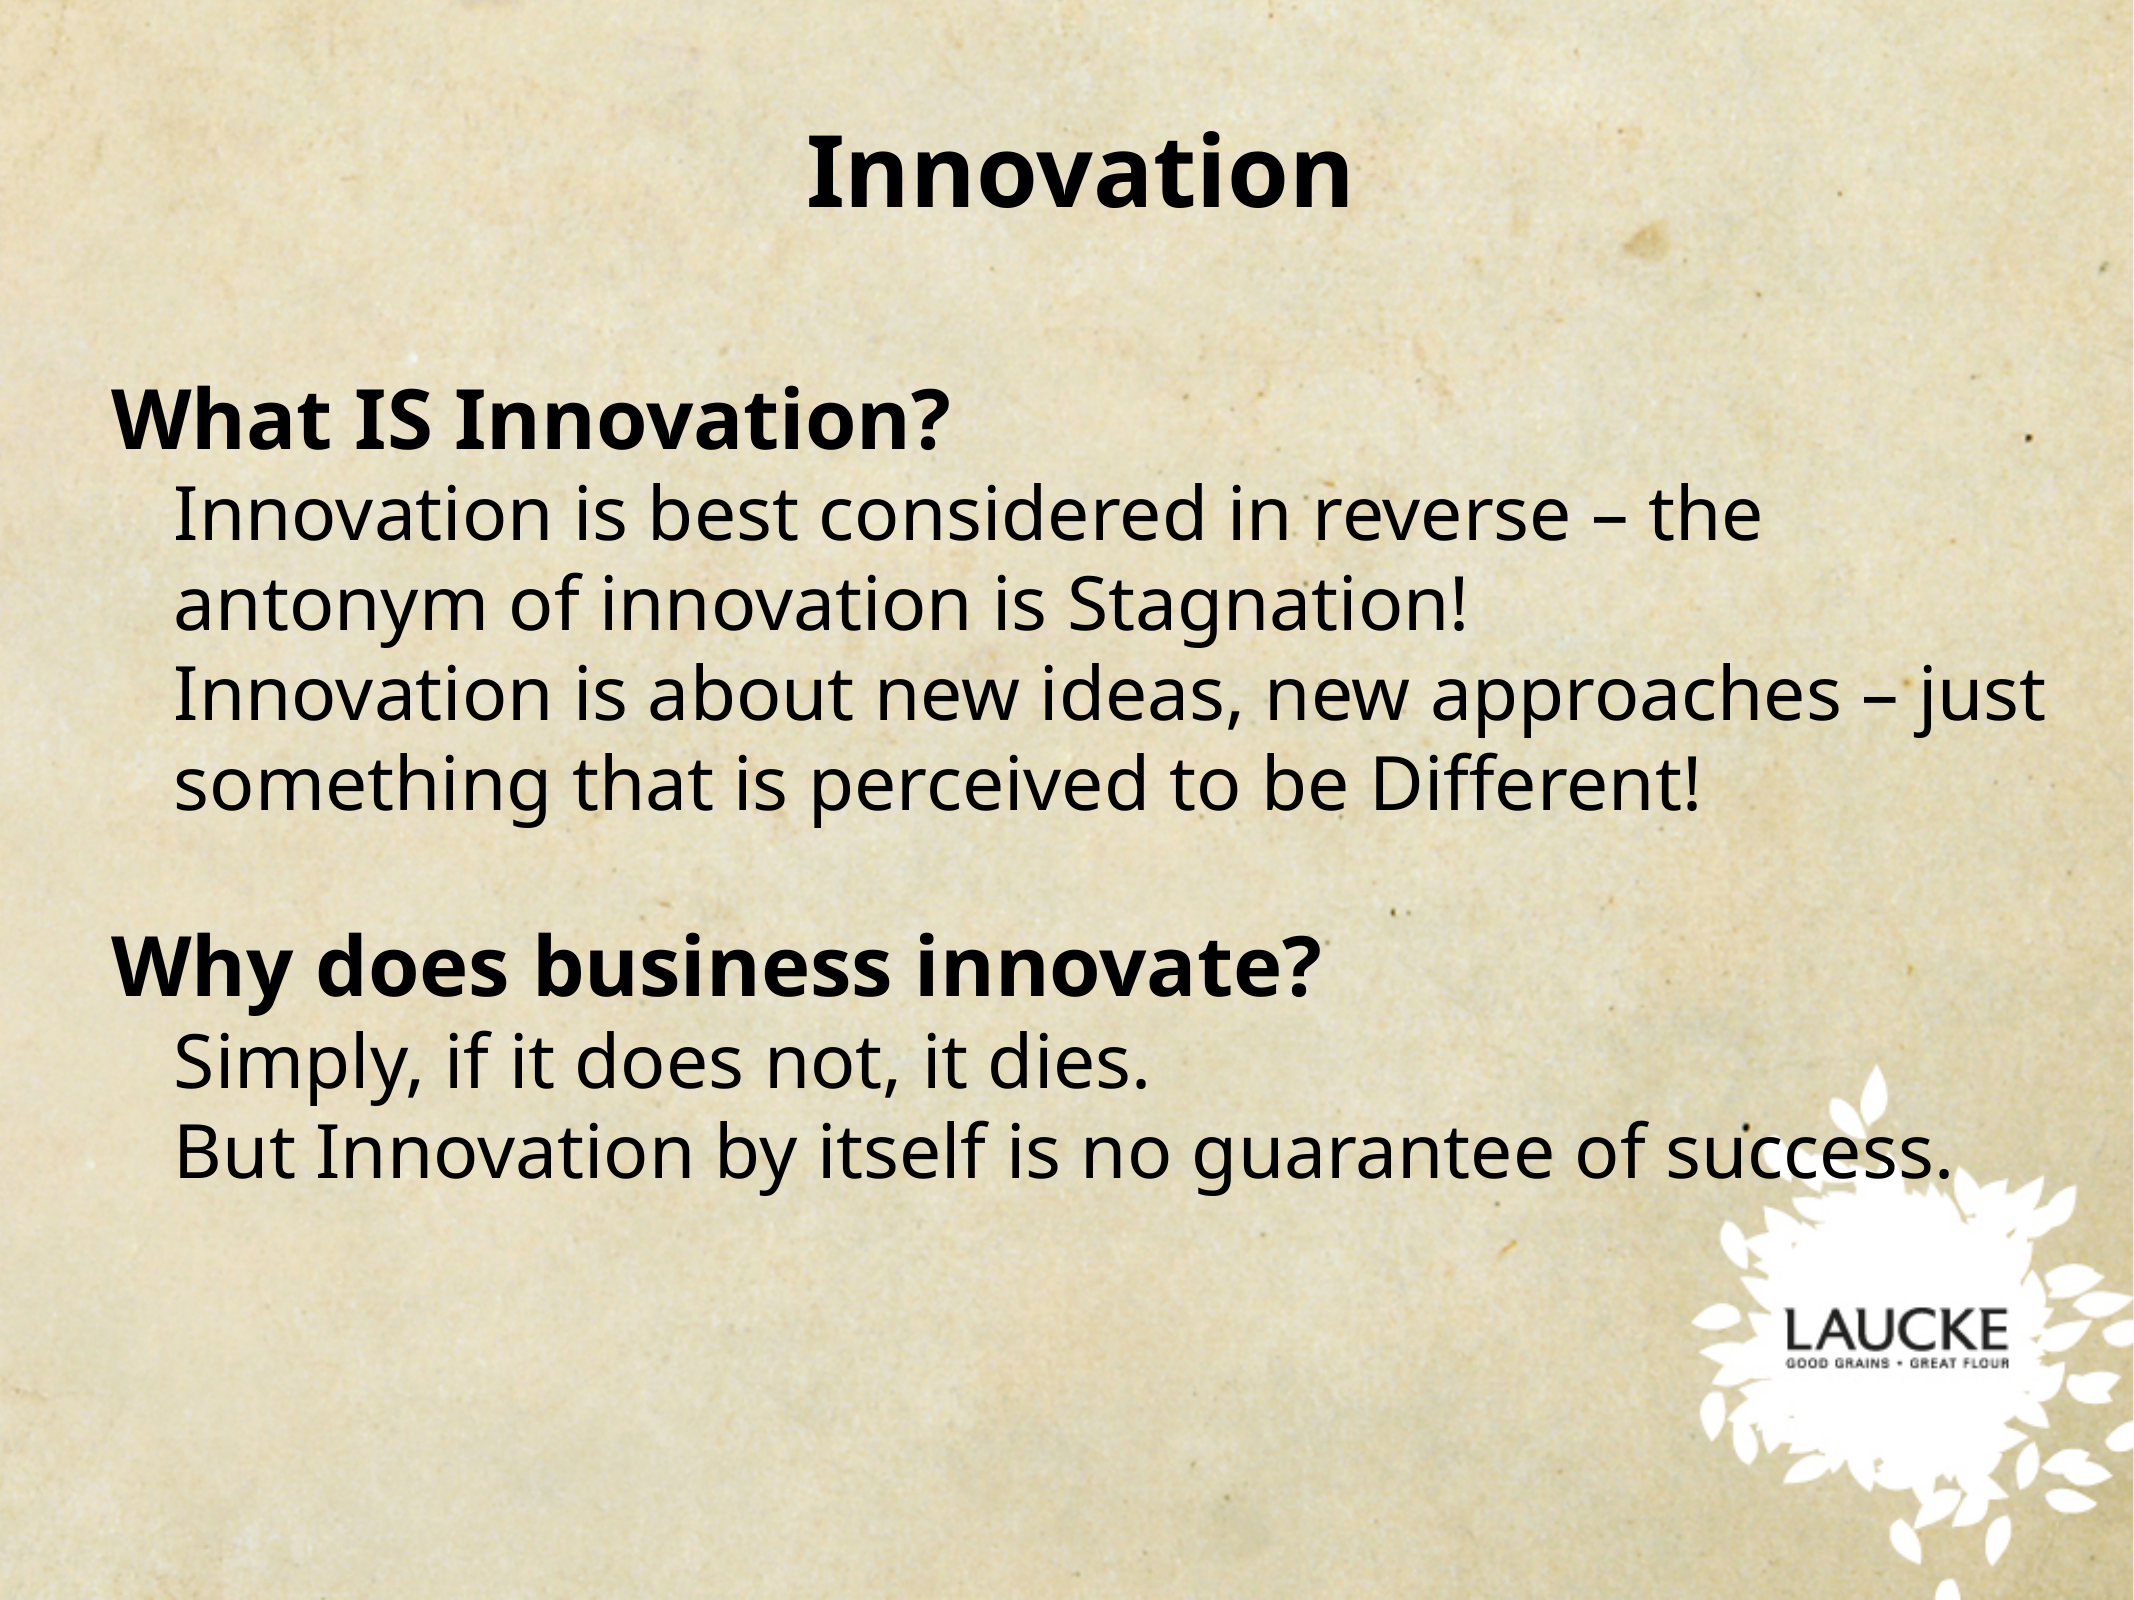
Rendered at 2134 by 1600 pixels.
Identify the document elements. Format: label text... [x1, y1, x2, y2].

picture [0, 0, 2134, 1600]
text_box What IS Innovation? Innovation is best considered in reverse – the antonym of innovation is Stagnation! Innovation is about new ideas, new approaches – just something that is perceived to be Different! Why does business innovate? Simply, if it does not, it dies. But Innovation by itself is no guarantee of success. [103, 398, 2076, 1344]
text_box Innovation [94, 37, 2068, 298]
text_box [86, 256, 2059, 1393]
